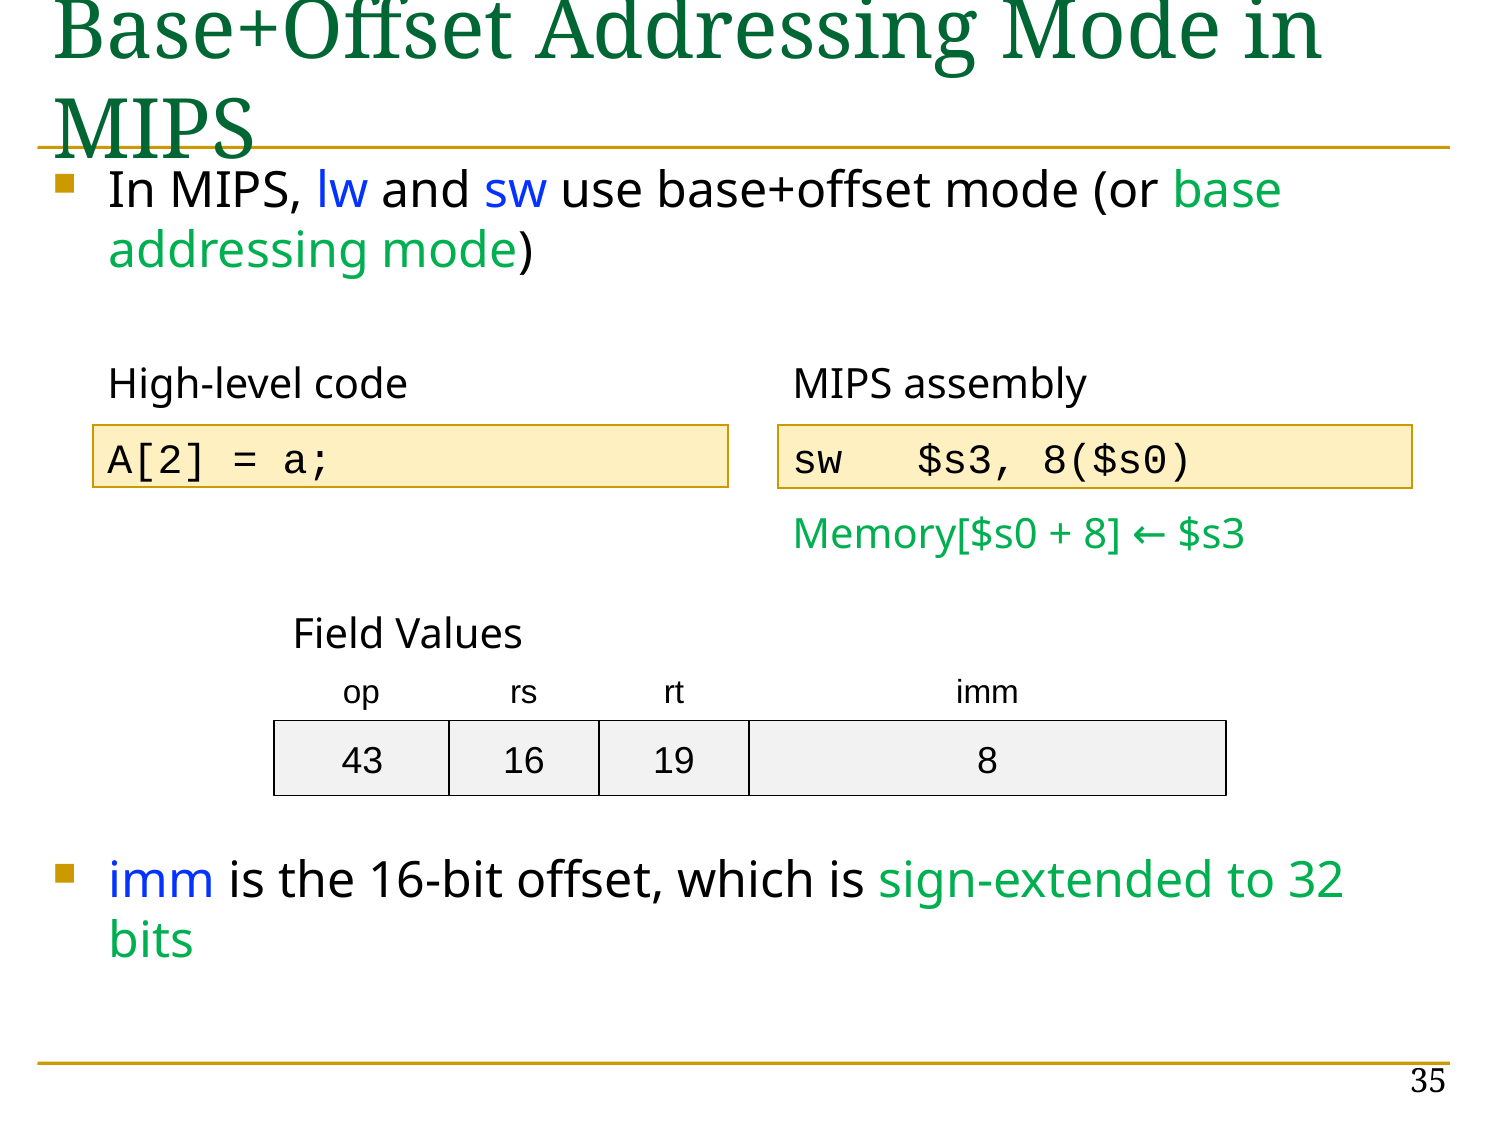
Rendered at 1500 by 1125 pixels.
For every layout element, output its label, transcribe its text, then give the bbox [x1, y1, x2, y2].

list In MIPS, lw and sw use base+offset mode (or base addressing mode) imm is the 16-bit offset, which is sign-extended to 32 bits [37, 149, 1450, 1063]
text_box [273, 662, 1227, 796]
text_box High-level code [92, 349, 728, 425]
text_box sw $s3, 8($s0) [777, 425, 1413, 489]
text_box MIPS assembly [777, 349, 1413, 425]
title Base+Offset Addressing Mode in MIPS [37, 0, 1450, 149]
text_box Memory[$s0 + 8] ← $s3 [777, 499, 1413, 575]
text_box Field Values [277, 599, 913, 660]
text_box A[2] = a; [92, 425, 728, 488]
slide_number 35 [1111, 1036, 1462, 1112]
